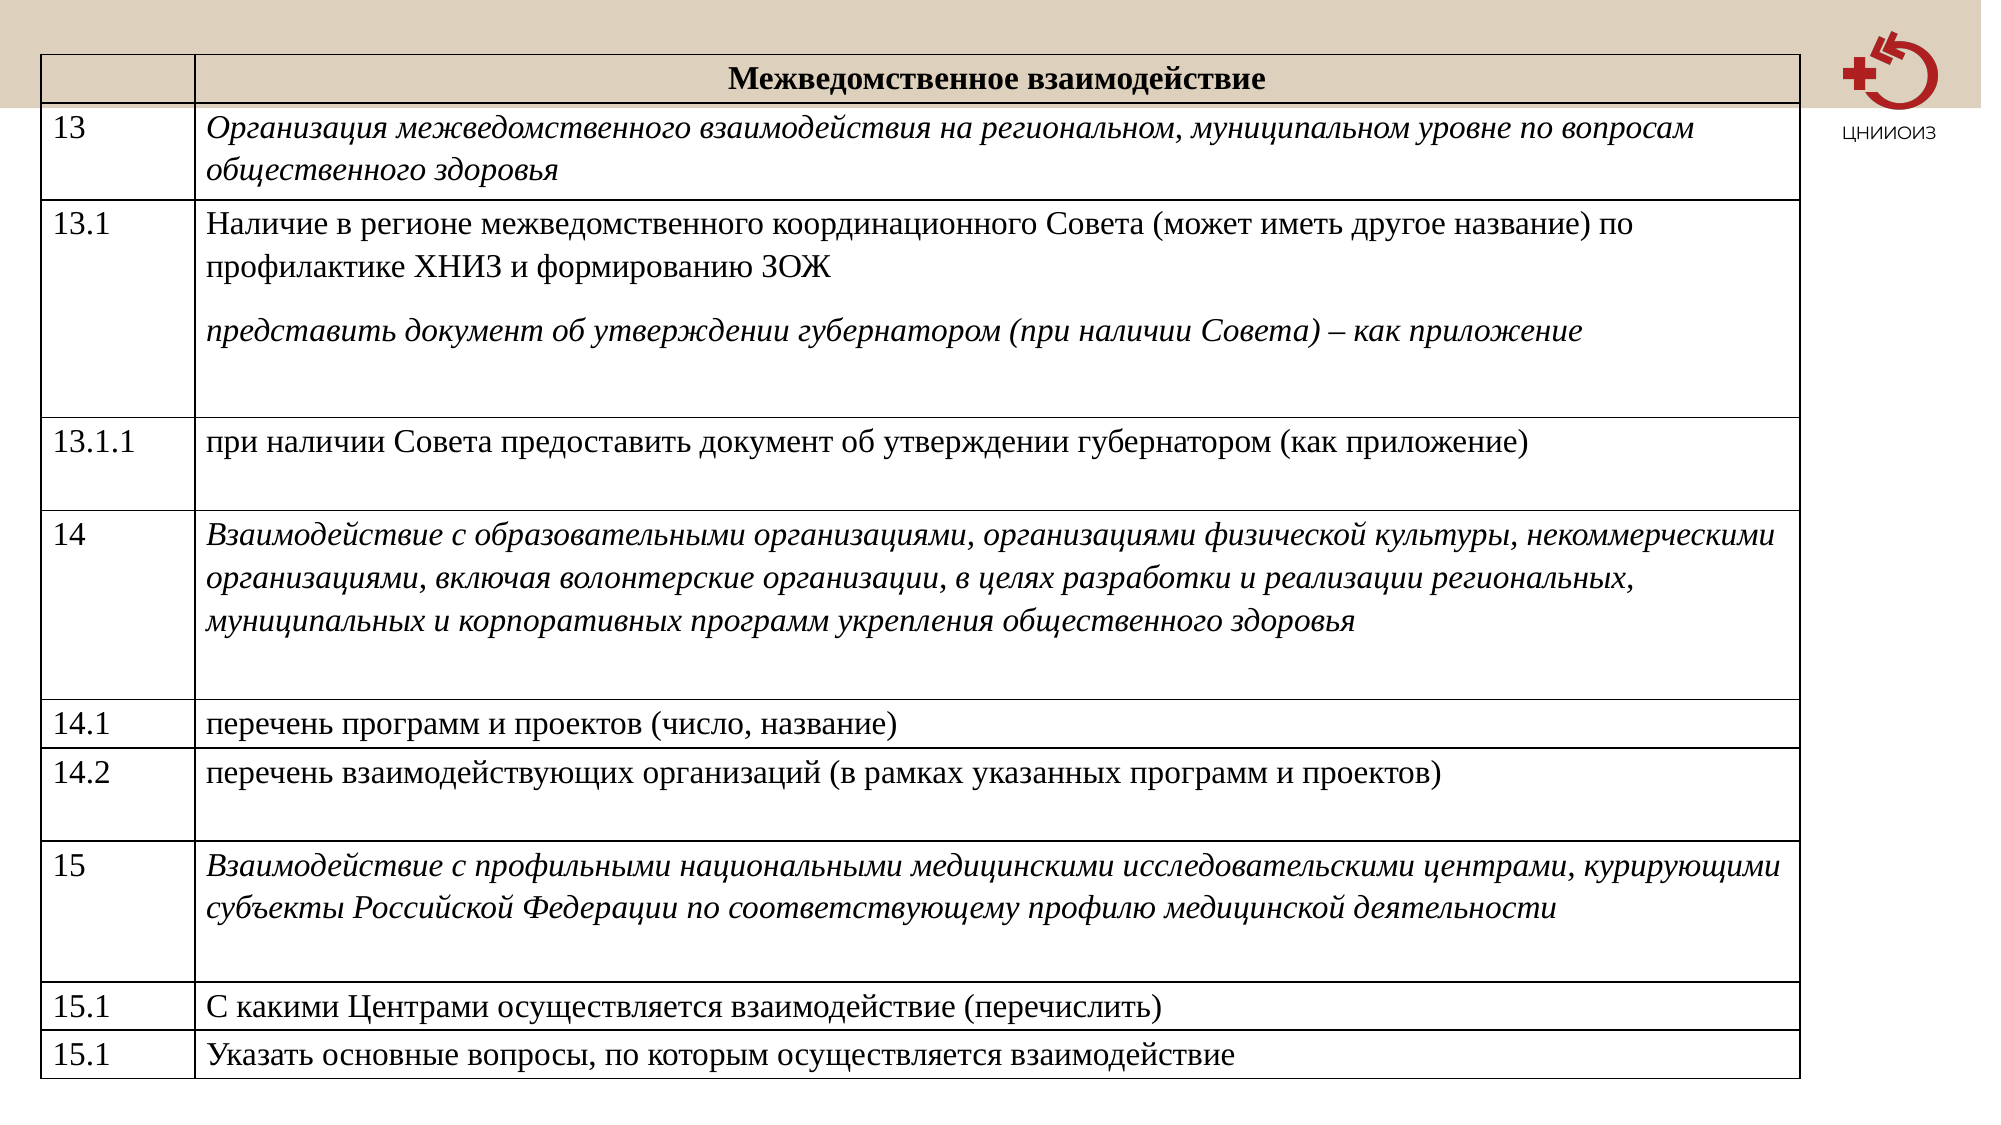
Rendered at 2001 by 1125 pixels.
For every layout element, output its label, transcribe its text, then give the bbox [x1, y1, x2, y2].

table_cell Взаимодействие с профильными национальными медицинскими исследовательскими центрами, курирующими субъекты Российской Федерации по соответствующему профилю медицинской деятельности [196, 842, 1799, 981]
table_cell 13.1 [42, 201, 194, 417]
table_cell 14 [42, 511, 194, 699]
text_box [0, 0, 1982, 109]
table_cell 15 [42, 842, 194, 981]
table_cell Организация межведомственного взаимодействия на региональном, муниципальном уровне по вопросам общественного здоровья [196, 104, 1799, 199]
table_cell 15.1 [42, 1031, 194, 1078]
table_header Межведомственное взаимодействие [196, 55, 1799, 102]
table_cell 13.1.1 [42, 418, 194, 510]
table_header [42, 55, 194, 102]
table_cell Взаимодействие с образовательными организациями, организациями физической культуры, некоммерческими организациями, включая волонтерские организации, в целях разработки и реализации региональных, муниципальных и корпоративных программ укрепления общественного здоровья [196, 511, 1799, 699]
table_cell 14.2 [42, 749, 194, 840]
table_cell при наличии Совета предоставить документ об утверждении губернатором (как приложение) [196, 418, 1799, 510]
table_cell 15.1 [42, 983, 194, 1029]
table_cell С какими Центрами осуществляется взаимодействие (перечислить) [196, 983, 1799, 1029]
table_cell Указать основные вопросы, по которым осуществляется взаимодействие [196, 1031, 1799, 1078]
table_cell Наличие в регионе межведомственного координационного Совета (может иметь другое название) по профилактике ХНИЗ и формированию ЗОЖ представить документ об утверждении губернатором (при наличии Совета) – как приложение [196, 201, 1799, 417]
table_cell перечень программ и проектов (число, название) [196, 700, 1799, 747]
picture [1843, 31, 1938, 142]
table_cell 14.1 [42, 700, 194, 747]
table_cell 13 [42, 104, 194, 199]
table_cell перечень взаимодействующих организаций (в рамках указанных программ и проектов) [196, 749, 1799, 840]
